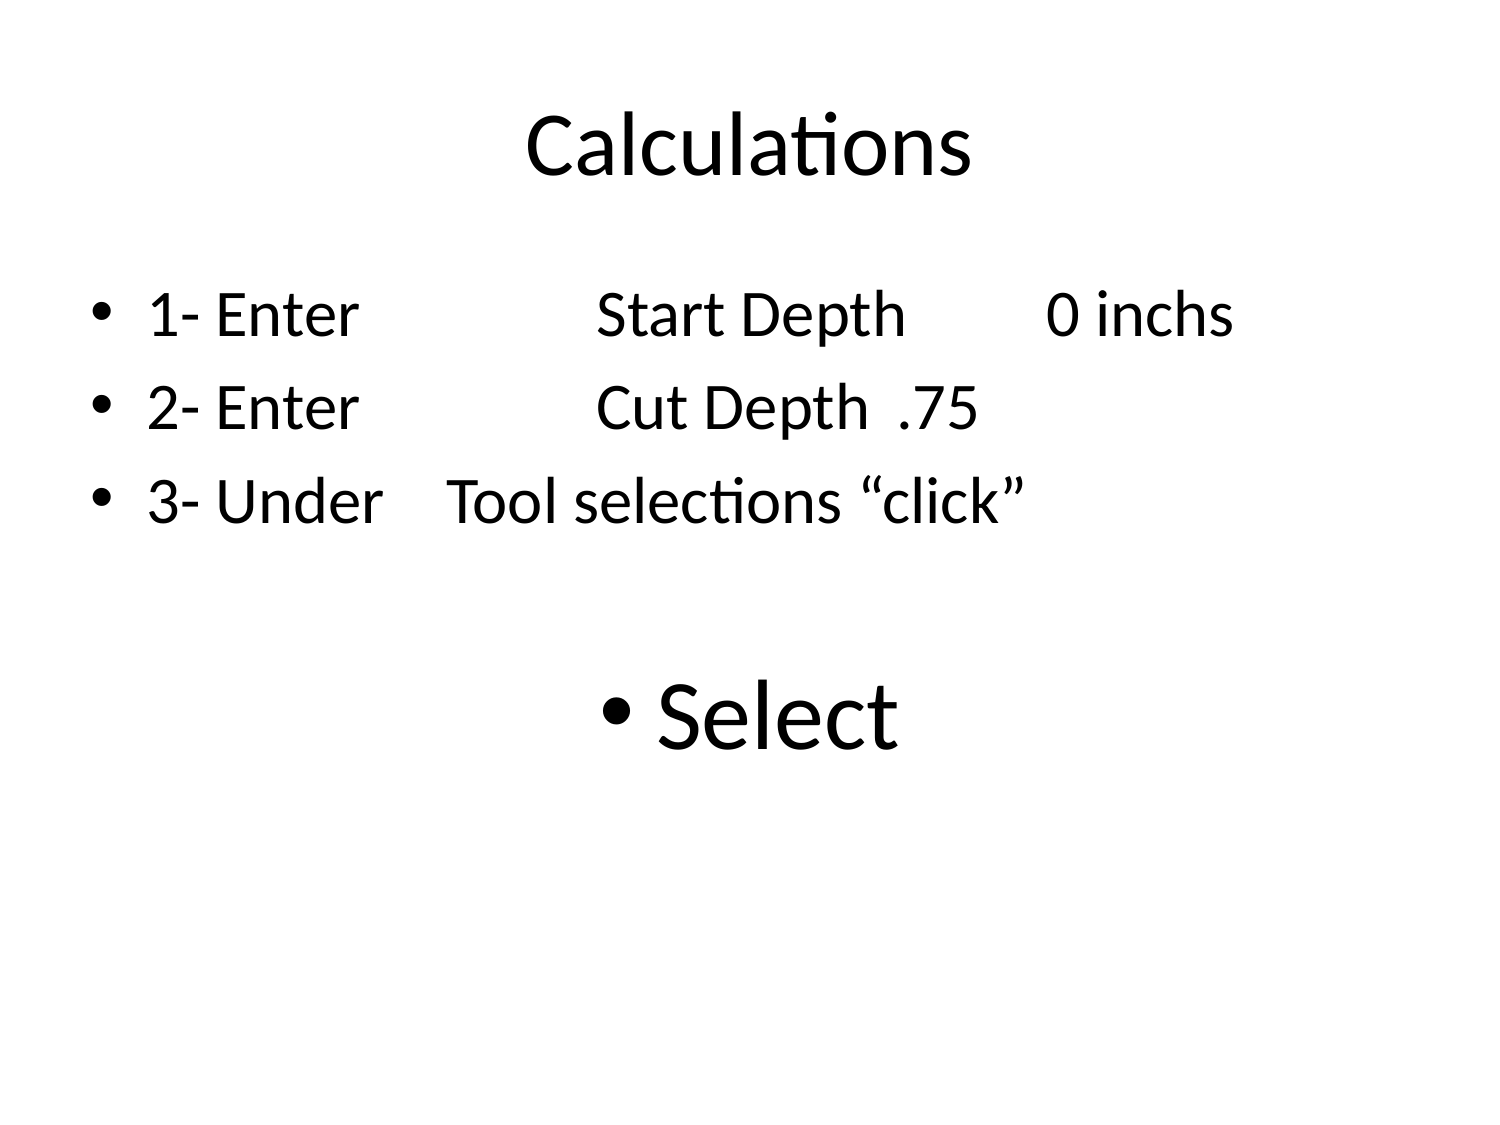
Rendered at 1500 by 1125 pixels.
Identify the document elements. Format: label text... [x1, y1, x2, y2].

list 1- Enter Start Depth 0 inchs 2- Enter Cut Depth .75 3- Under Tool selections “click” Select [75, 262, 1425, 1005]
title Calculations [75, 45, 1425, 233]
